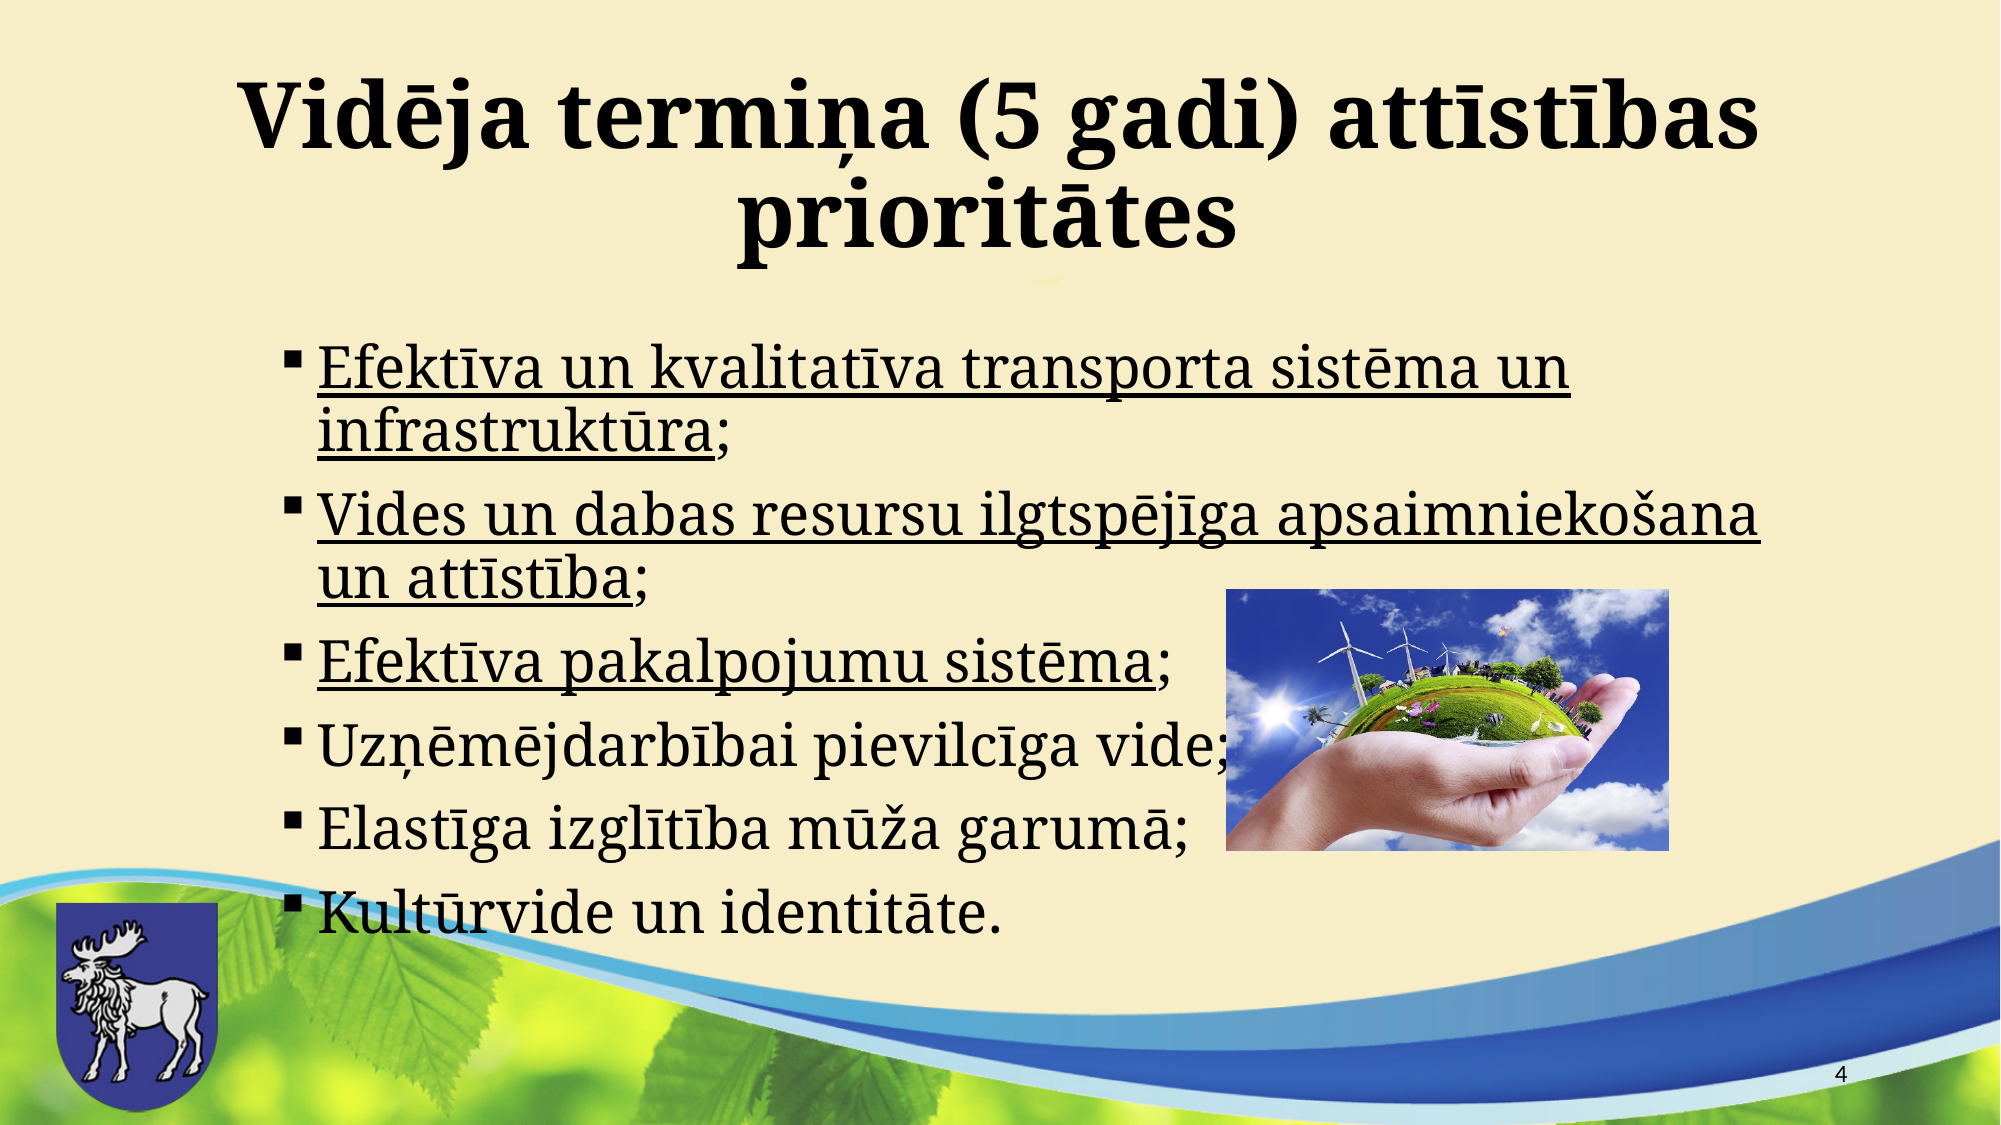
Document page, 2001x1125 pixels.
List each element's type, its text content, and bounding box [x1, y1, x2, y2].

slide_number 4 [1412, 1042, 1863, 1103]
title Vidēja termiņa (5 gadi) attīstības prioritātes [137, 59, 1863, 278]
list Efektīva un kvalitatīva transporta sistēma un infrastruktūra; Vides un dabas resursu ilgtspējīga apsaimniekošana un attīstība; Efektīva pakalpojumu sistēma; Uzņēmējdarbībai pievilcīga vide; Elastīga izglītība mūža garumā; Kultūrvide un identitāte. [264, 330, 1863, 1014]
picture [0, 0, 2001, 1125]
